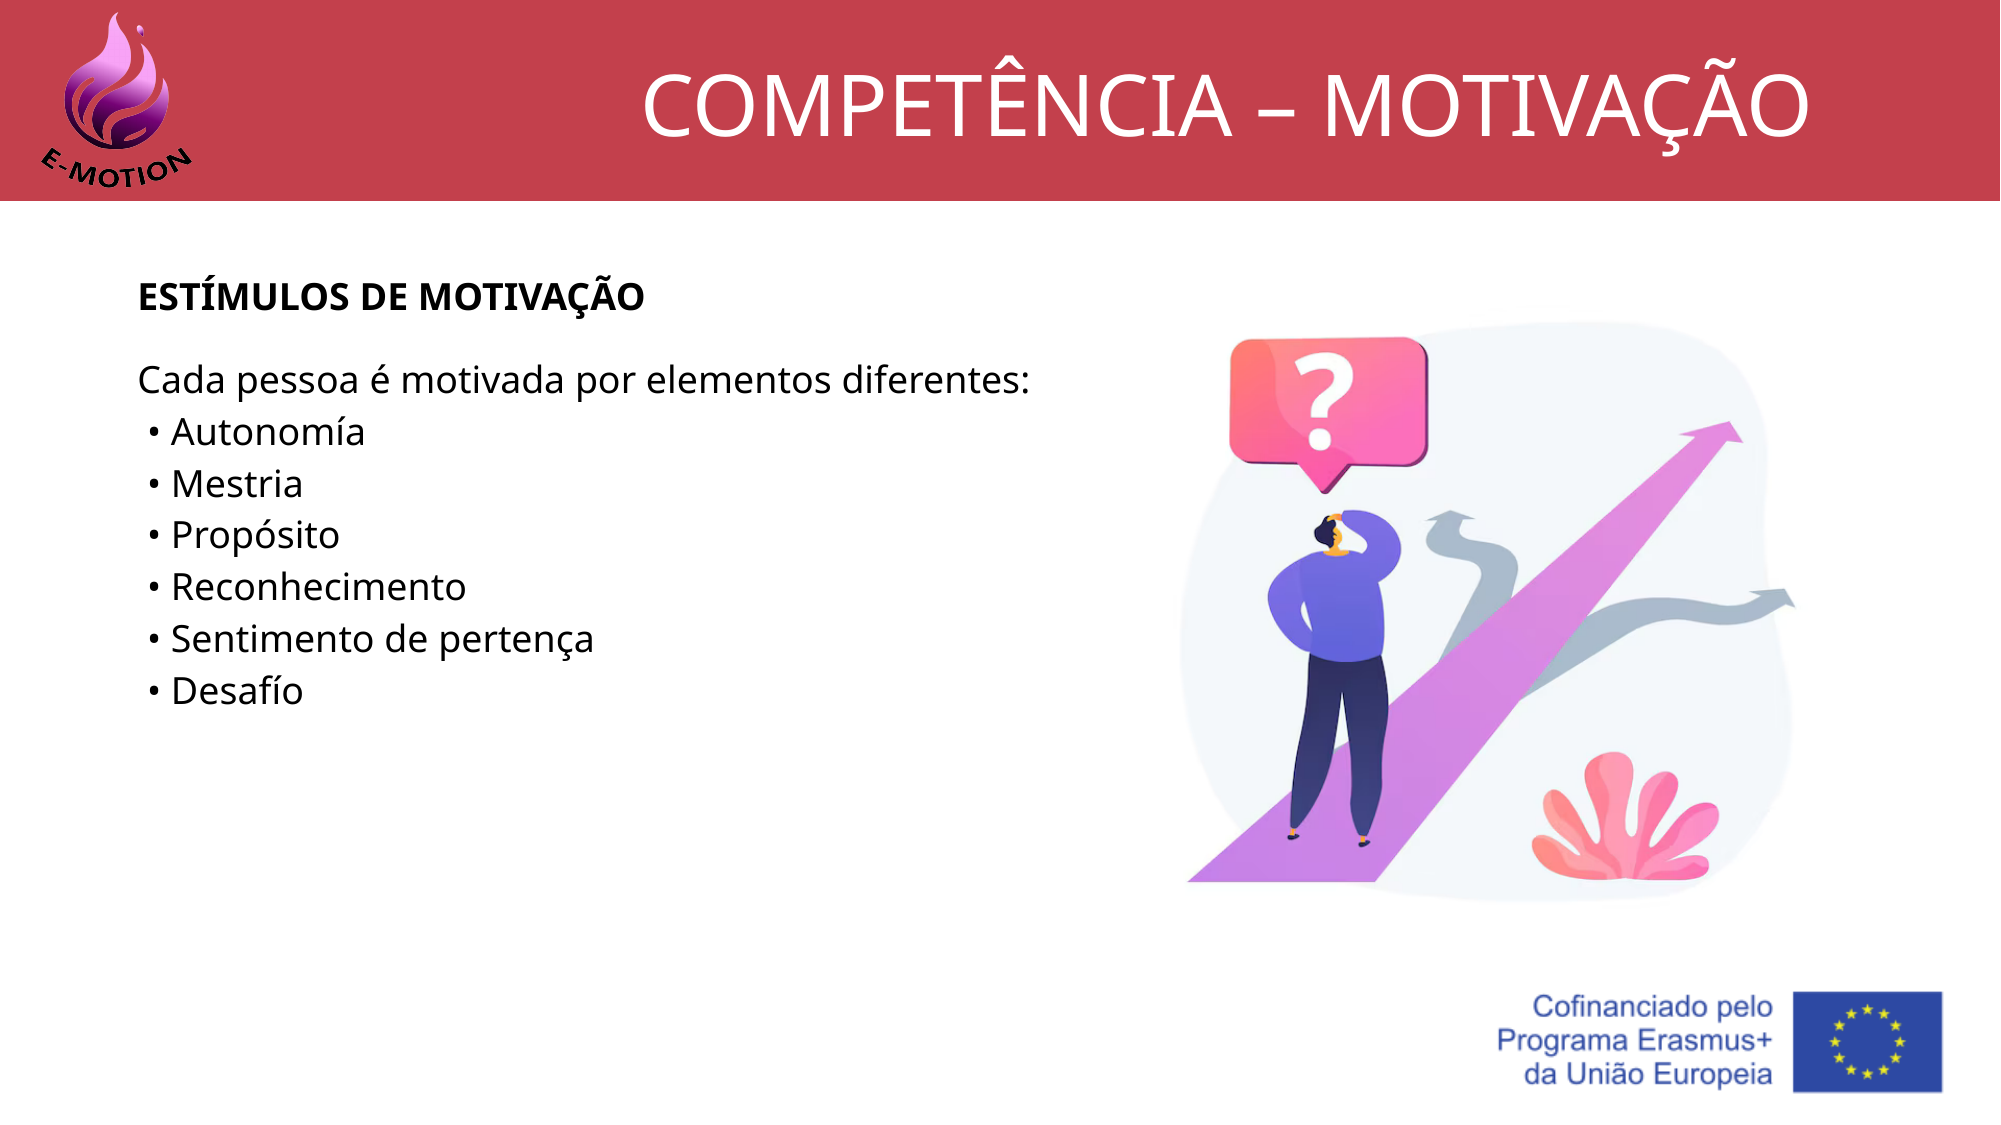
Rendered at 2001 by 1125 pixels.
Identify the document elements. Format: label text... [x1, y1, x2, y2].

text_box ESTÍMULOS DE MOTIVAÇÃO Cada pessoa é motivada por elementos diferentes: • Autonomía • Mestria • Propósito • Reconhecimento • Sentimento de pertença • Desafío [122, 259, 1097, 796]
picture [1102, 228, 2000, 1125]
text_box COMPETÊNCIA – MOTIVAÇÃO [257, 55, 1830, 192]
picture [0, 0, 253, 247]
